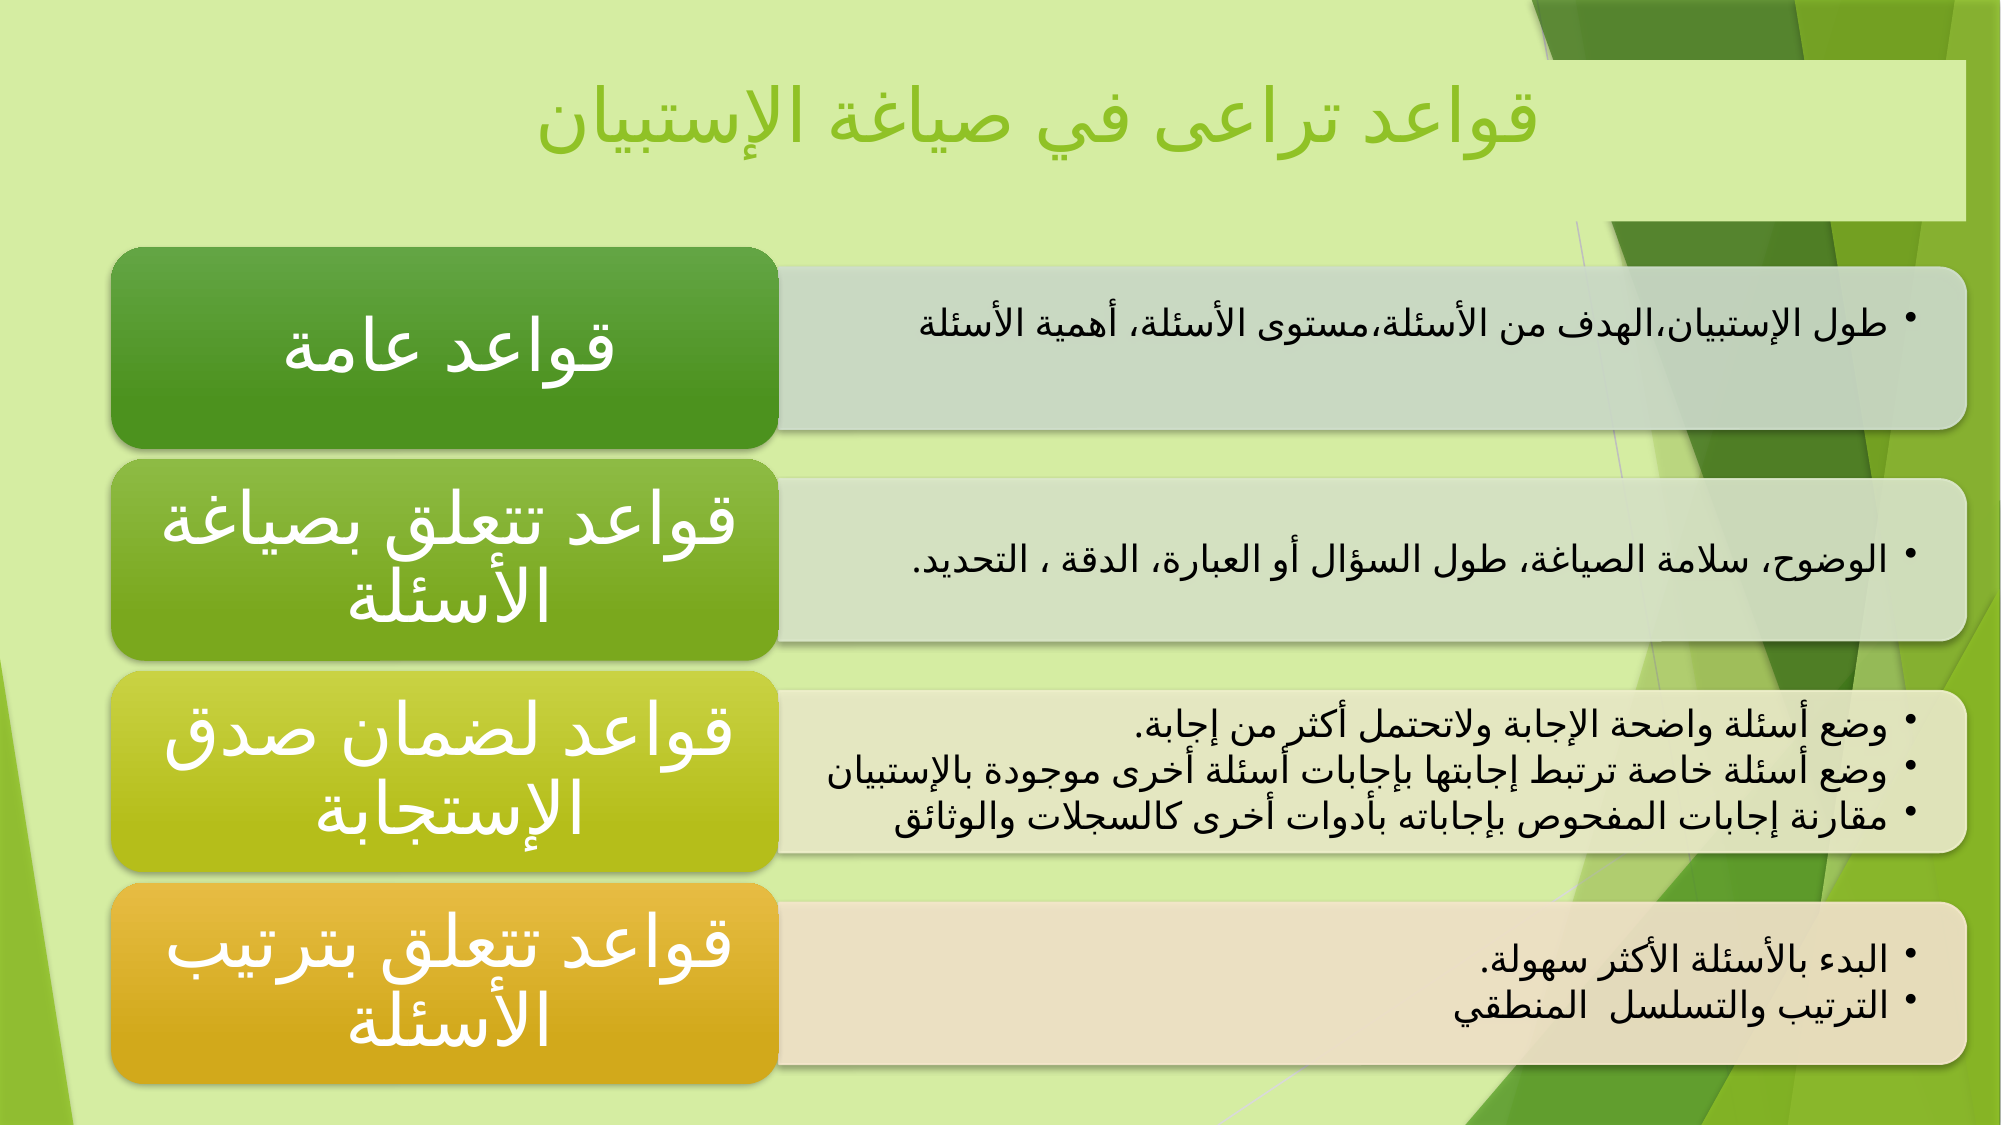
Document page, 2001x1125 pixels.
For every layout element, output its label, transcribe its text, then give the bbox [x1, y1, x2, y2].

title قواعد تراعى في صياغة الإستبيان [111, 60, 1967, 222]
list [110, 246, 1967, 1086]
